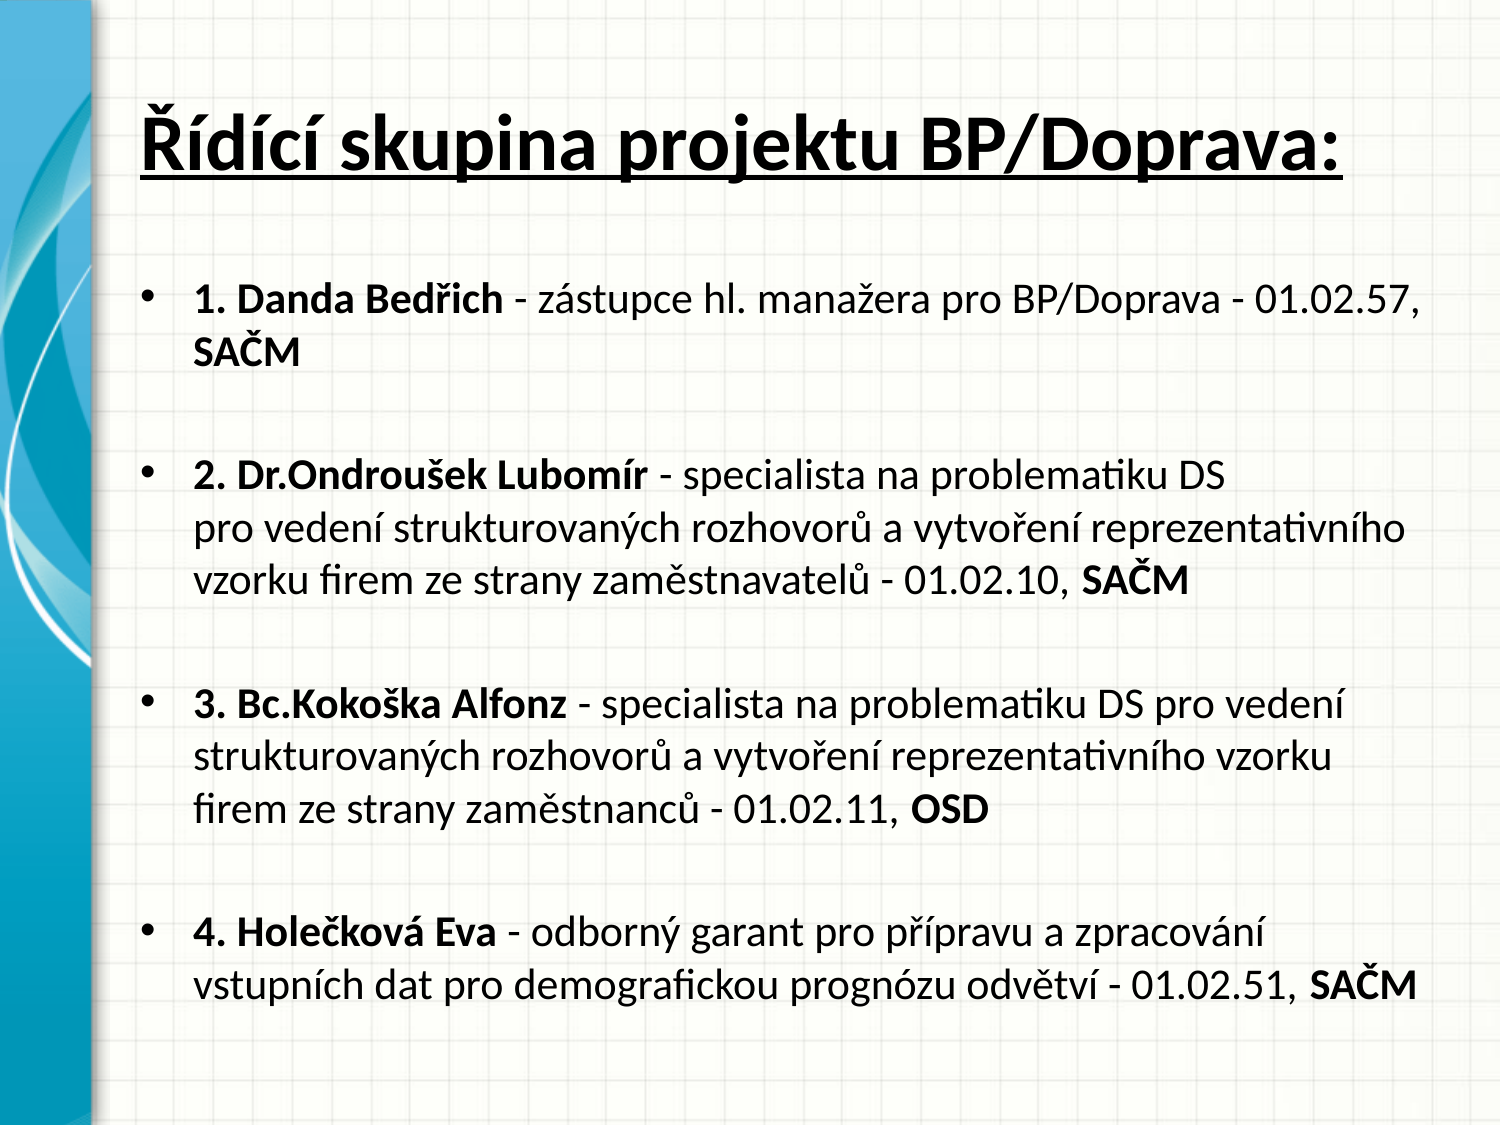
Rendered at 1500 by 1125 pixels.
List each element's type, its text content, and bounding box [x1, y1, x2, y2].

picture [0, 0, 1500, 1125]
list 1. Danda Bedřich - zástupce hl. manažera pro BP/Doprava - 01.02.57, SAČM 2. Dr.Ondroušek Lubomír - specialista na problematiku DS pro vedení strukturovaných rozhovorů a vytvoření reprezentativního vzorku firem ze strany zaměstnavatelů - 01.02.10, SAČM 3. Bc.Kokoška Alfonz - specialista na problematiku DS pro vedení strukturovaných rozhovorů a vytvoření reprezentativního vzorku firem ze strany zaměstnanců - 01.02.11, OSD 4. Holečková Eva - odborný garant pro přípravu a zpracování vstupních dat pro demografickou prognózu odvětví - 01.02.51, SAČM [125, 261, 1450, 1071]
title Řídící skupina projektu BP/Doprava: [125, 44, 1450, 232]
